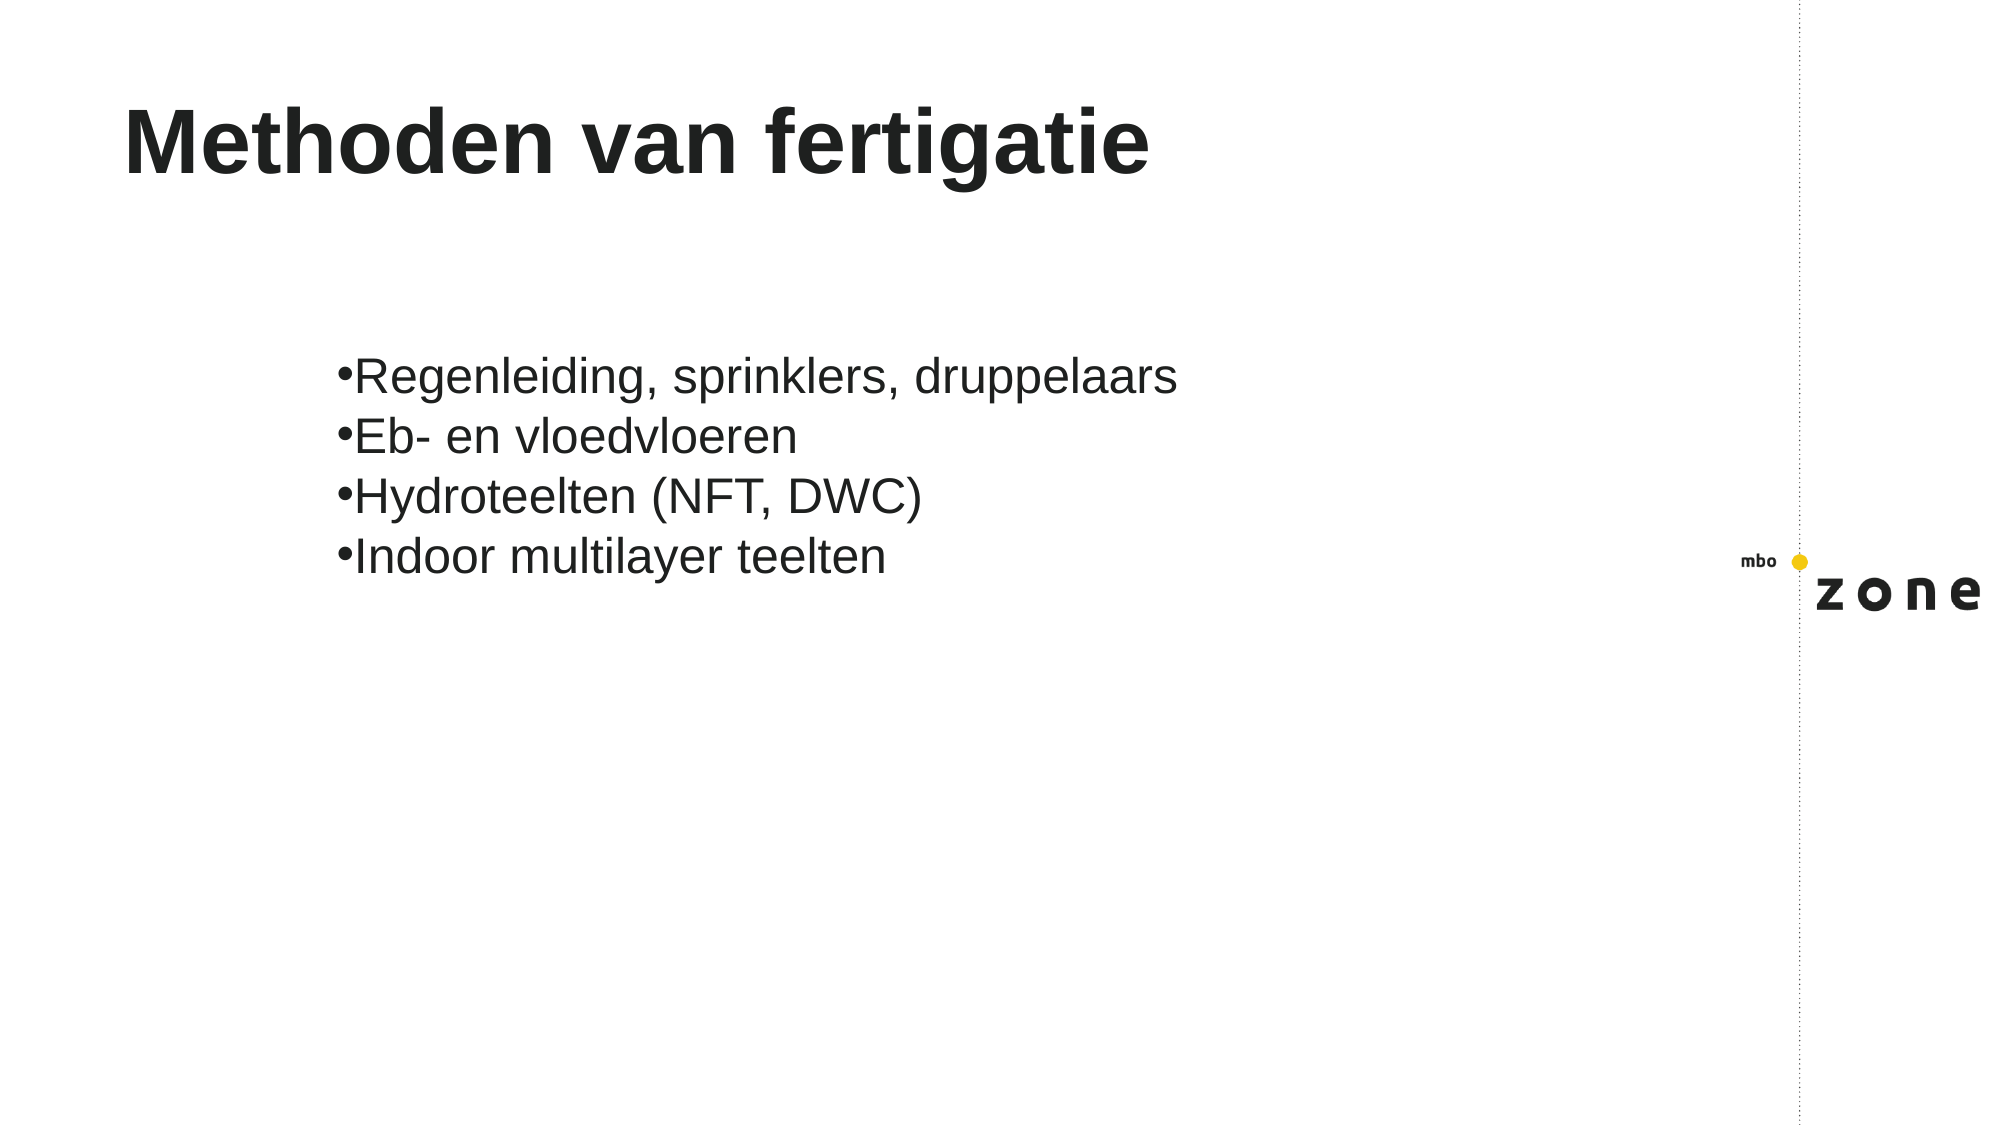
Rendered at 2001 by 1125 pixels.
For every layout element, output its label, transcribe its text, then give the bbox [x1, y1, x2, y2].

title Methoden van fertigatie [124, 94, 1607, 272]
list Regenleiding, sprinklers, druppelaars Eb- en vloedvloeren Hydroteelten (NFT, DWC) Indoor multilayer teelten [336, 283, 1607, 998]
picture [1596, 0, 2001, 1125]
